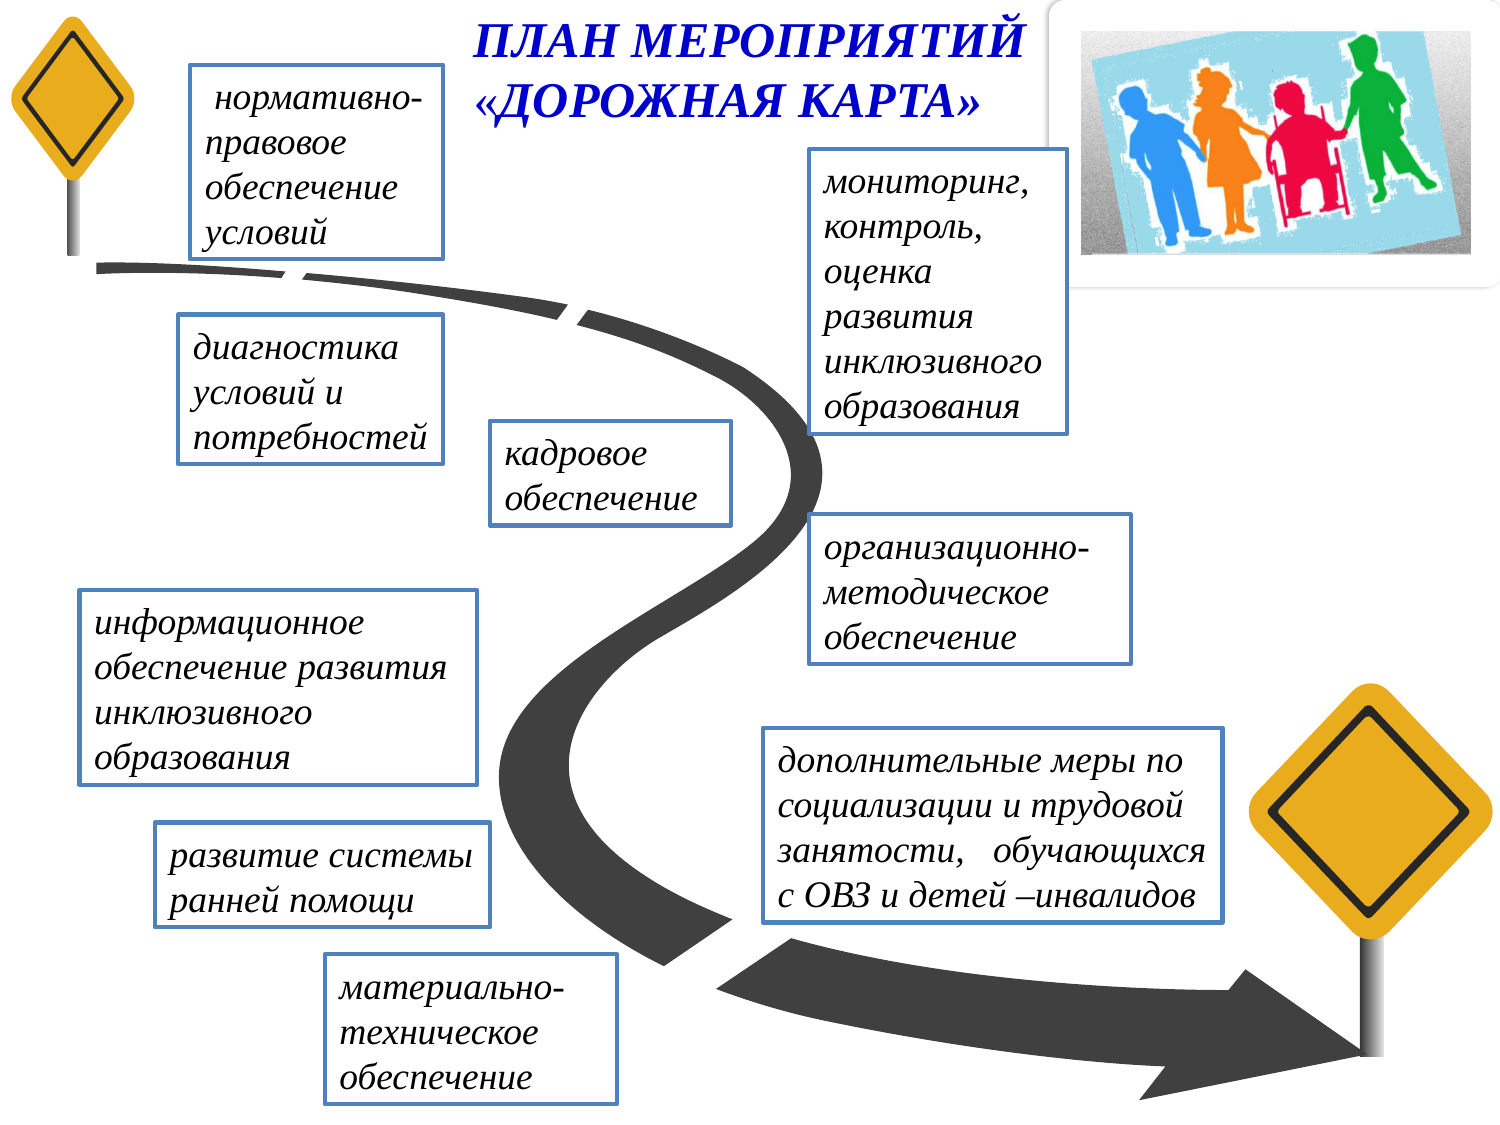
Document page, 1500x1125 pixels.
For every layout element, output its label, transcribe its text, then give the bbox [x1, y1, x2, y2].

text_box мониторинг, контроль, оценка развития инклюзивного образования [807, 147, 1069, 259]
title ПЛАН МЕРОПРИЯТИЙ «ДОРОЖНАЯ КАРТА» [458, 42, 1044, 152]
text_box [1372, 680, 1496, 1057]
picture [1080, 30, 1471, 256]
text_box нормативно-правовое обеспечение условий [188, 63, 445, 259]
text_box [9, 14, 136, 256]
text_box информационное обеспечение развития инклюзивного образования [77, 588, 91, 787]
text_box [96, 261, 1368, 1101]
